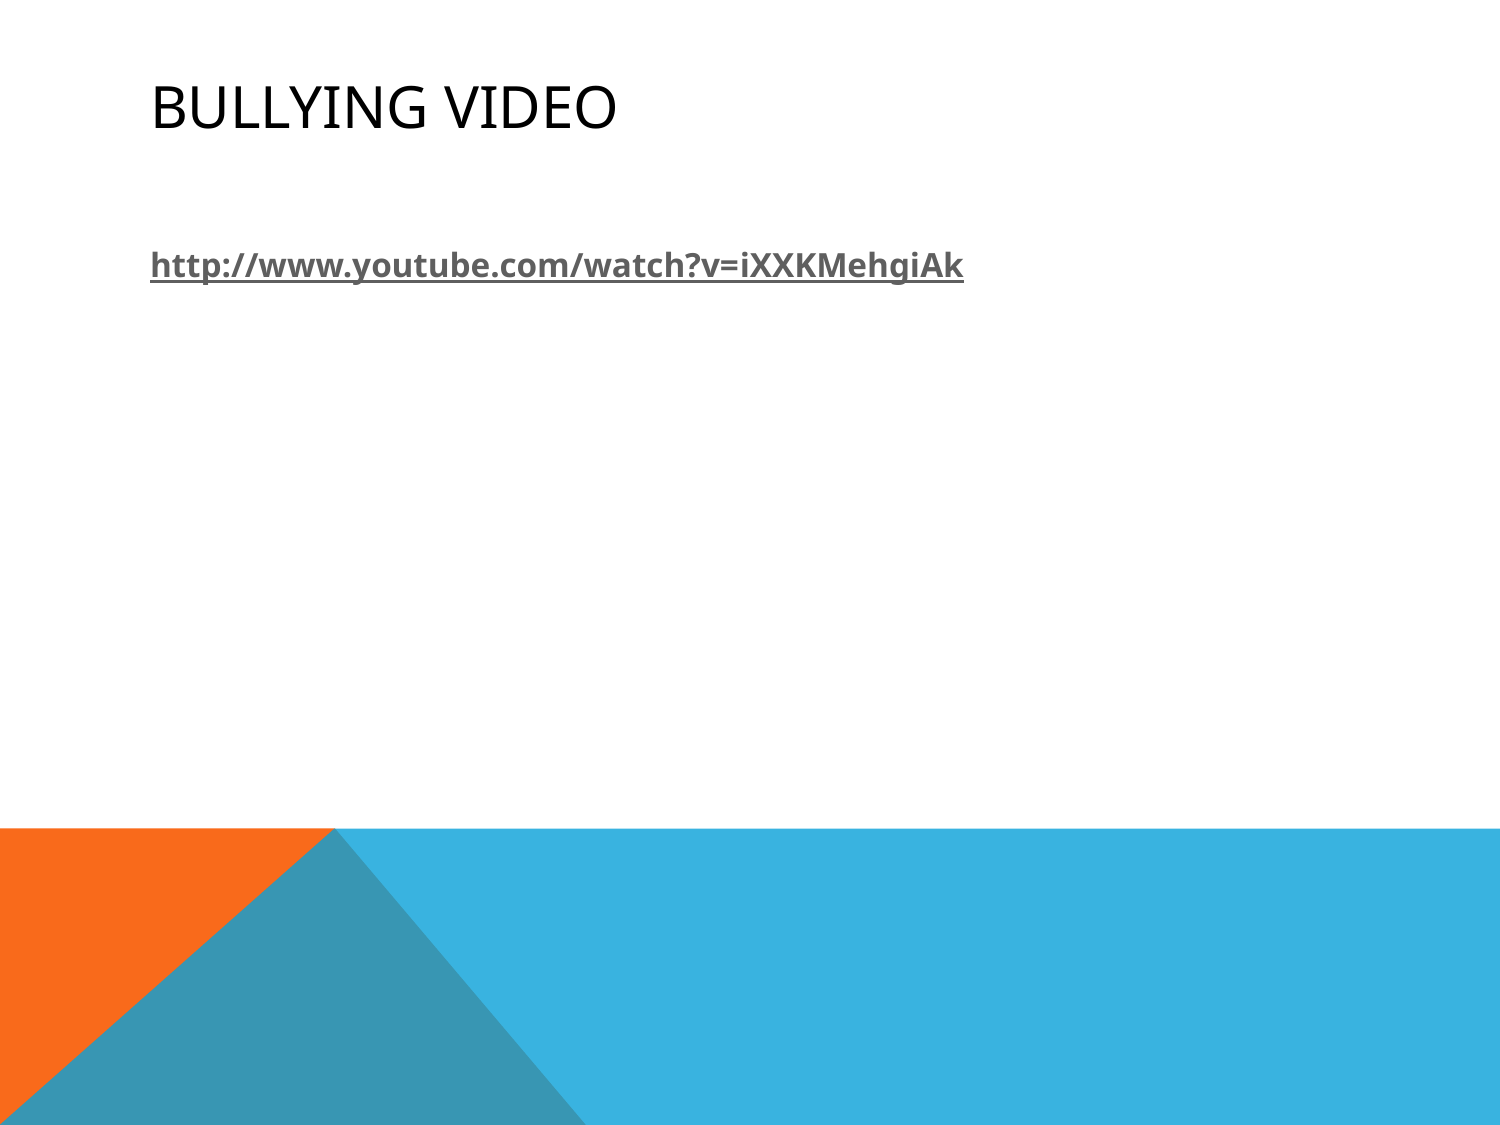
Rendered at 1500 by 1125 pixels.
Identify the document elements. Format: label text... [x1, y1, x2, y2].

title Bullying VIdeo [135, 60, 1369, 150]
list http://www.youtube.com/watch?v=iXXKMehgiAk [135, 180, 1369, 768]
